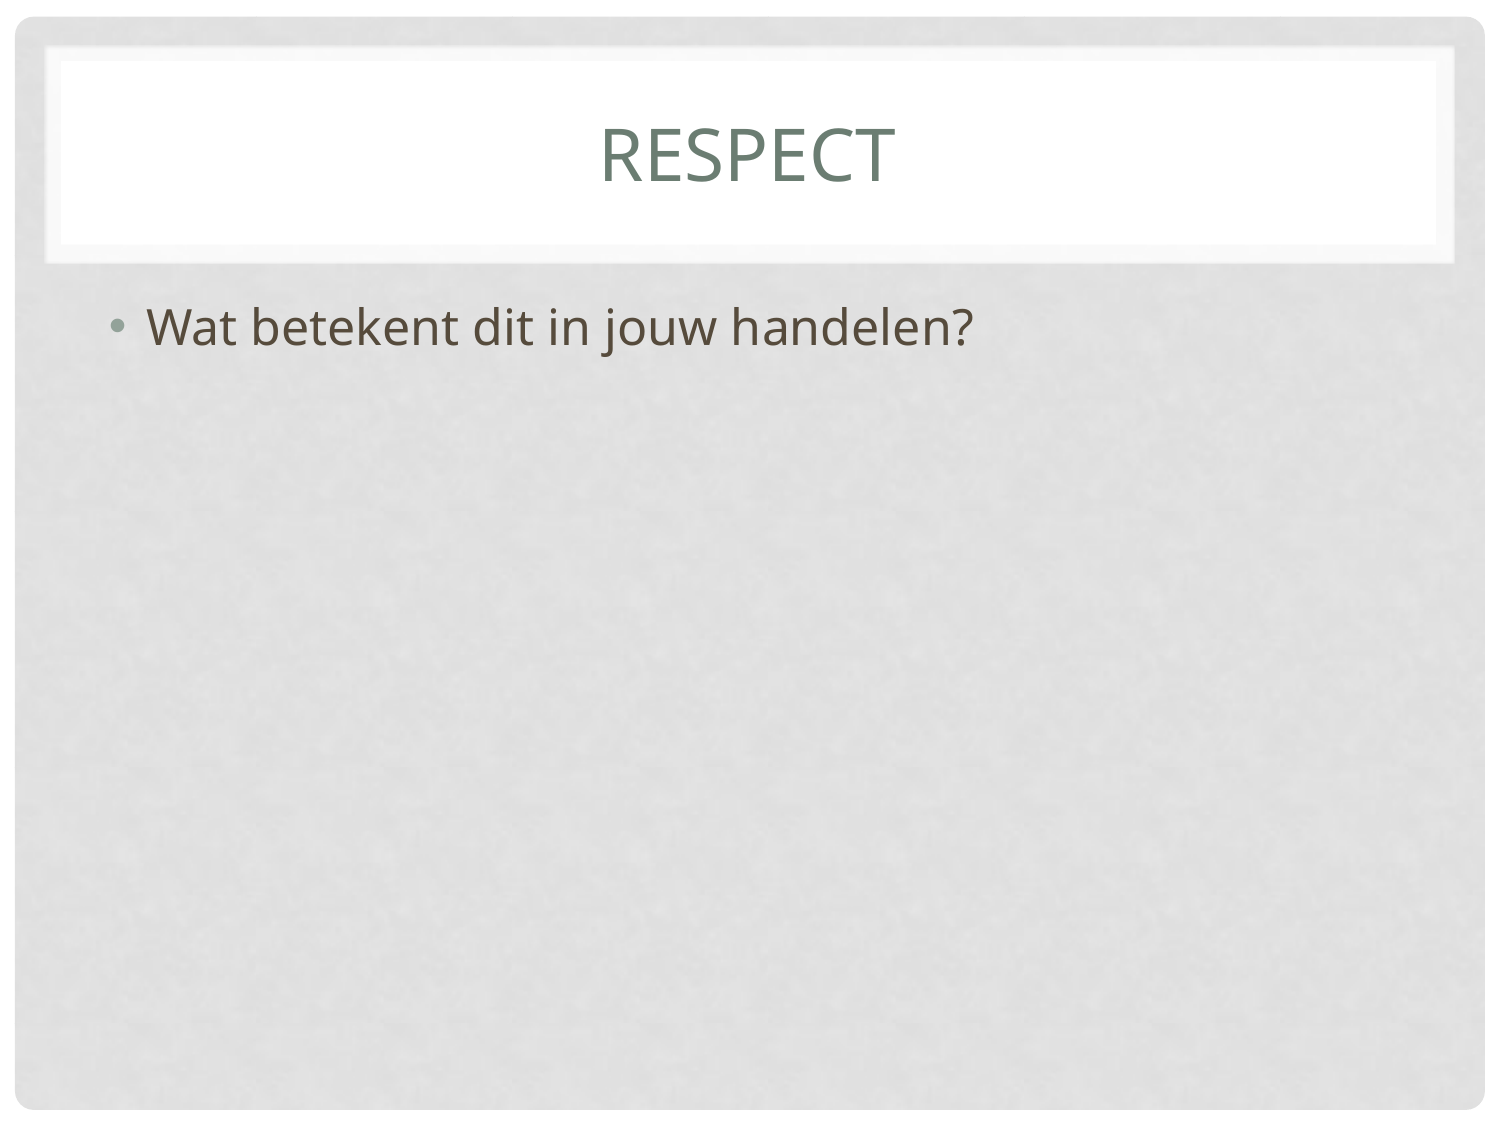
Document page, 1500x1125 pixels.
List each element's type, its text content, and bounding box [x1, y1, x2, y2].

list Wat betekent dit in jouw handelen? [75, 287, 1425, 1005]
title Respect [69, 66, 1425, 238]
